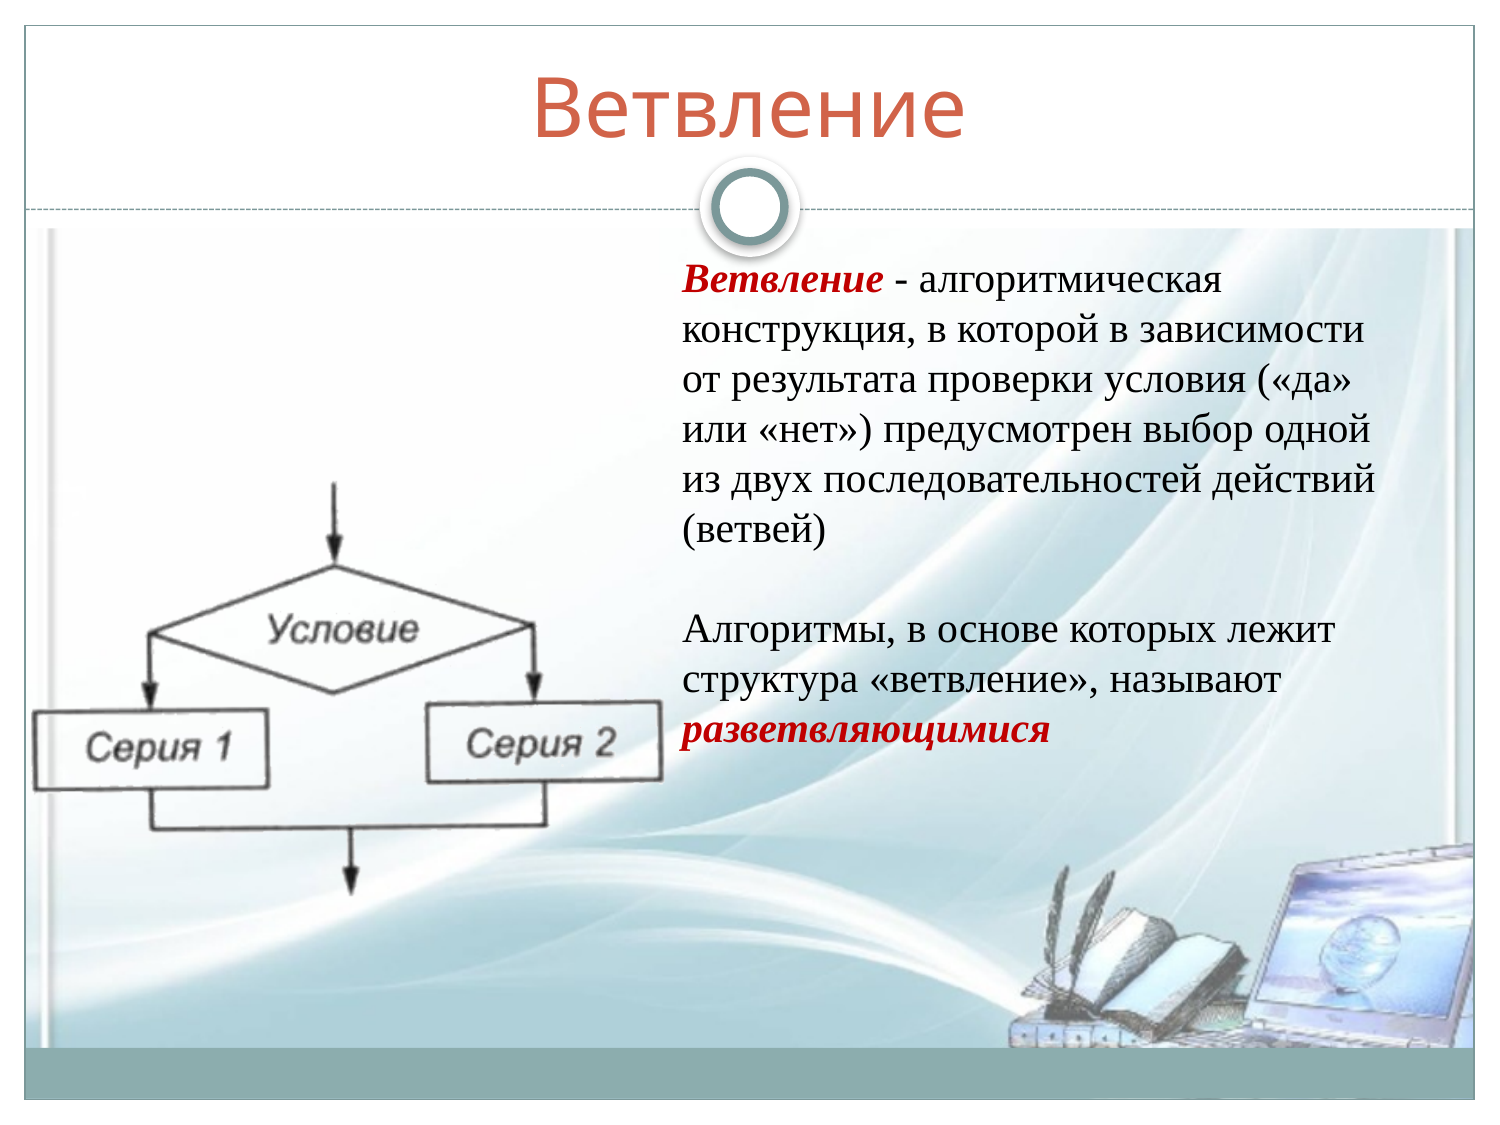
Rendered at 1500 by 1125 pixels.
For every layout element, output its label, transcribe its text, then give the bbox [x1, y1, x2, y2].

text_box Ветвление - алгоритмическая конструкция, в которой в зависимости от результата проверки условия («да» или «нет») предусмотрен выбор одной из двух последовательностей действий (ветвей) Алгоритмы, в основе которых лежит структура «ветвление», называют разветвляющимися [667, 243, 1418, 759]
title Ветвление [49, 37, 1450, 162]
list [30, 479, 669, 904]
picture [26, 229, 1473, 1047]
